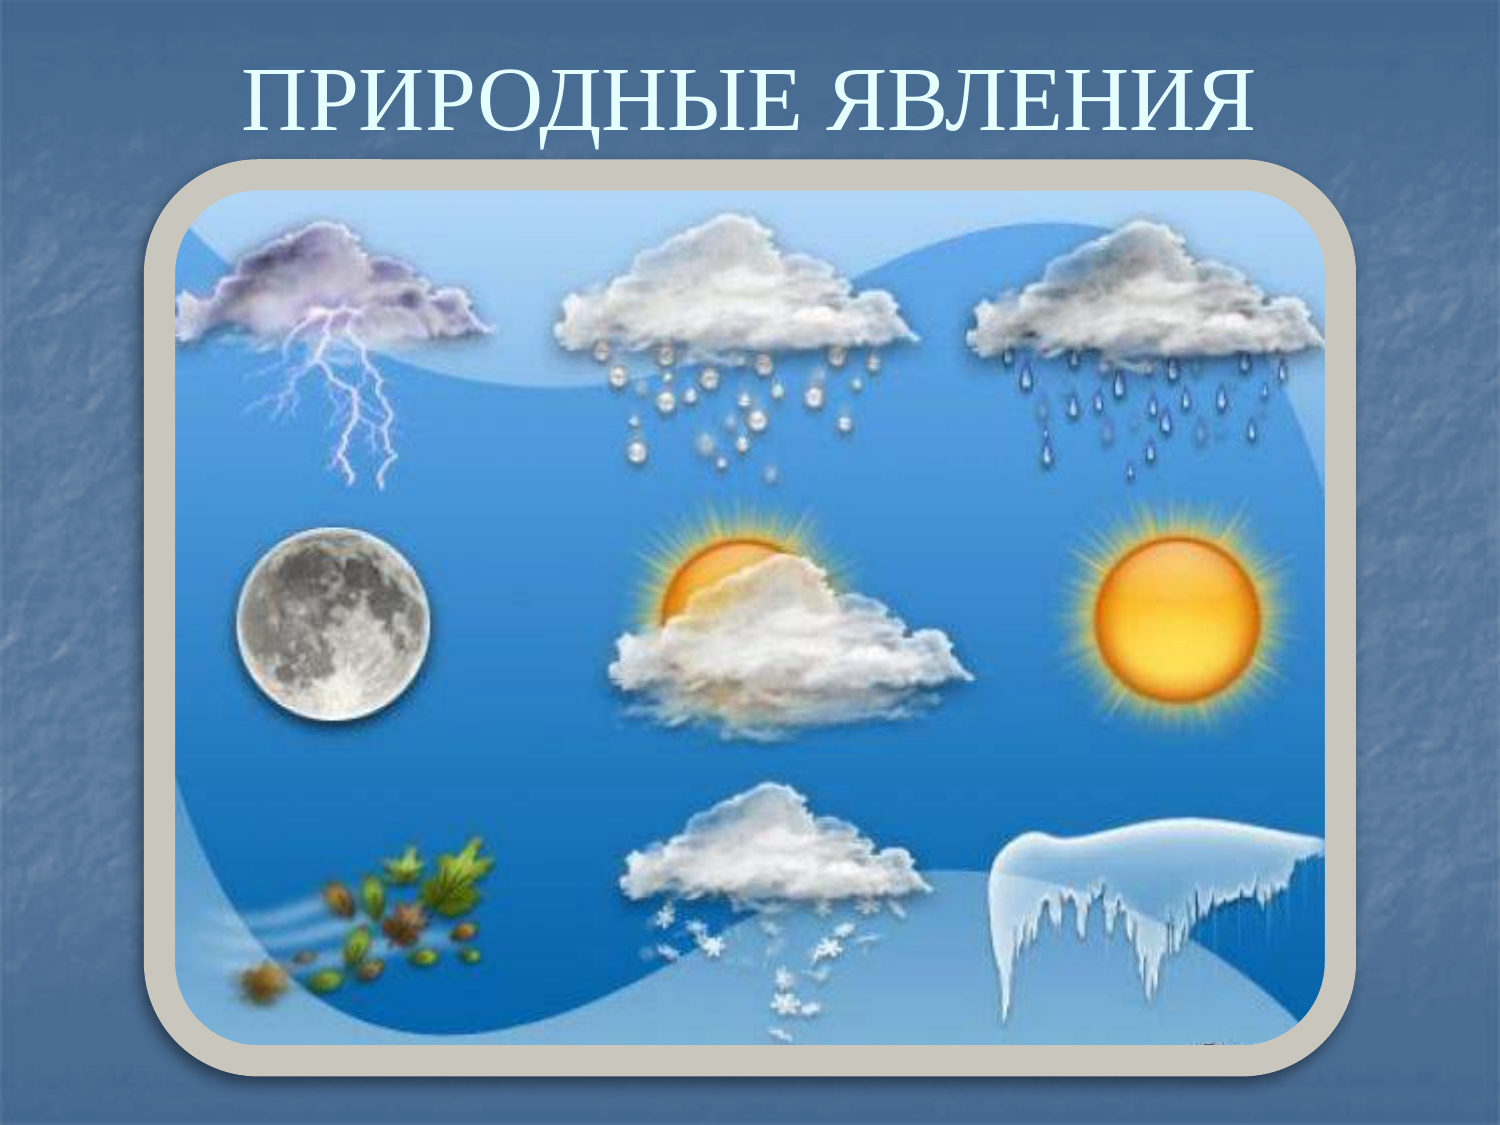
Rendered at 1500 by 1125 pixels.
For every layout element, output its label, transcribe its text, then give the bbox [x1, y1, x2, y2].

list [159, 174, 1341, 1061]
title ПРИРОДНЫЕ ЯВЛЕНИЯ [162, 24, 1338, 163]
